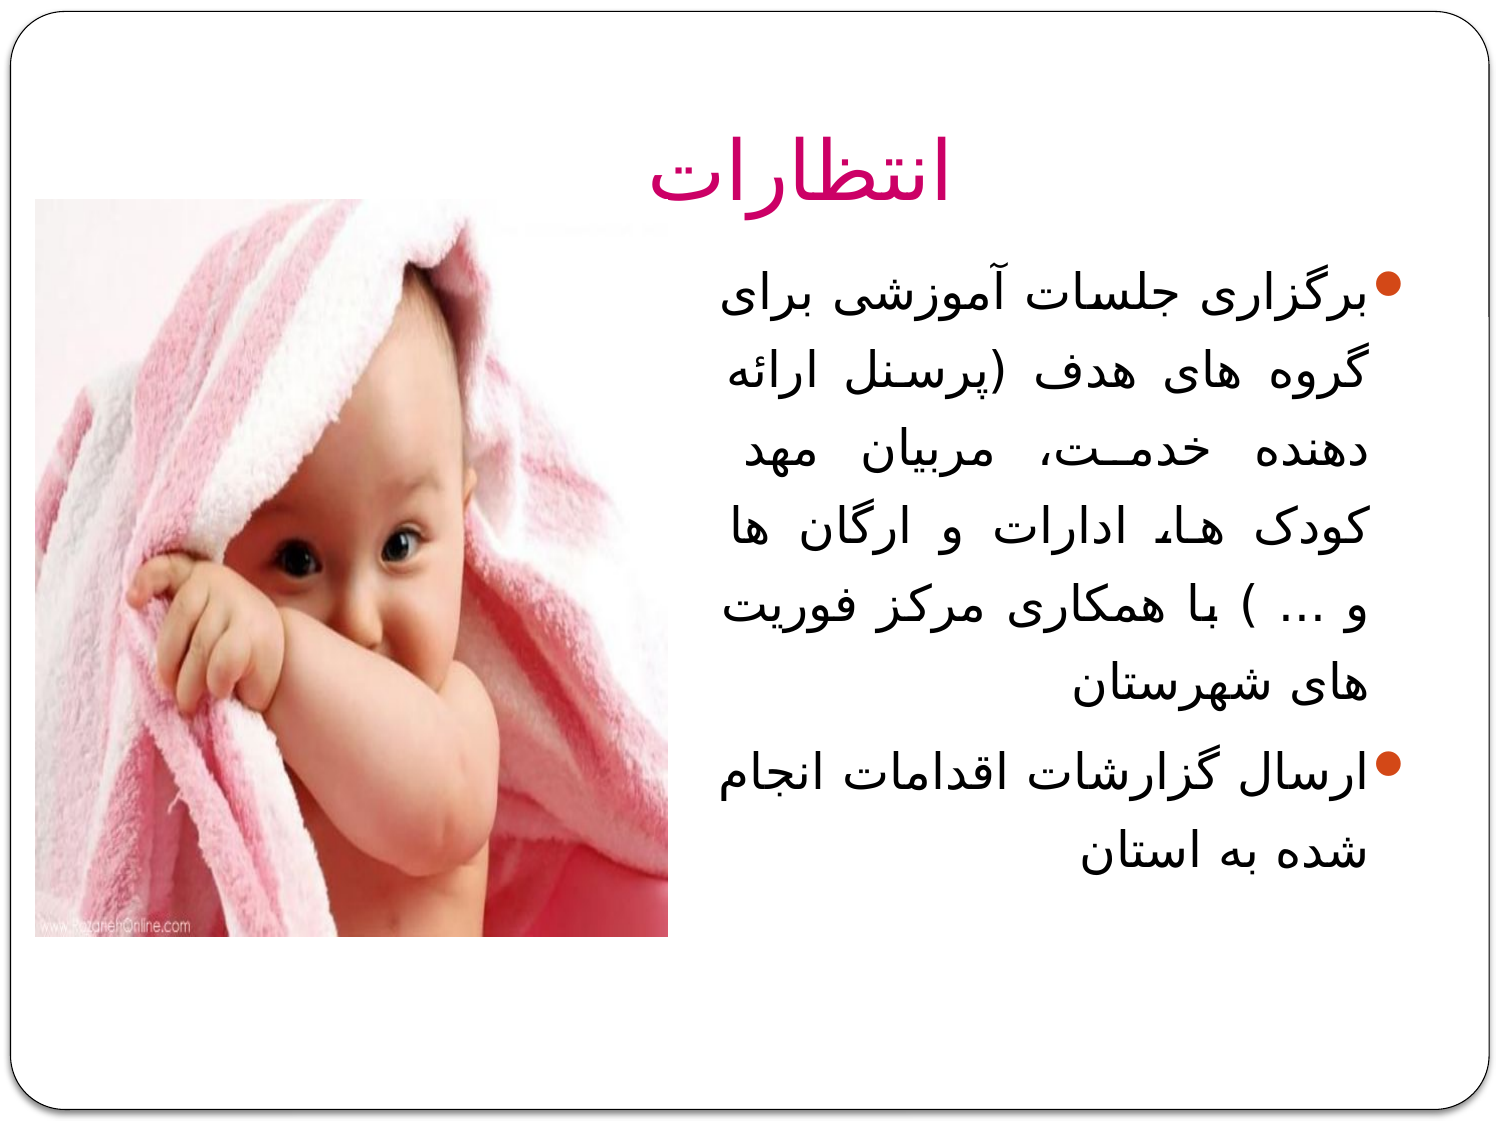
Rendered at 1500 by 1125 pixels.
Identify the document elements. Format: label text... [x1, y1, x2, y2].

list برگزاری جلسات آموزشی برای گروه های هدف (پرسنل ارائه دهنده خدمت، مربیان مهد کودک ها، ادارات و ارگان ها و ... ) با همکاری مرکز فوریت های شهرستان ارسال گزارشات اقدامات انجام شده به استان [702, 234, 1430, 973]
picture [34, 198, 668, 937]
title انتظارات [150, 45, 1425, 233]
